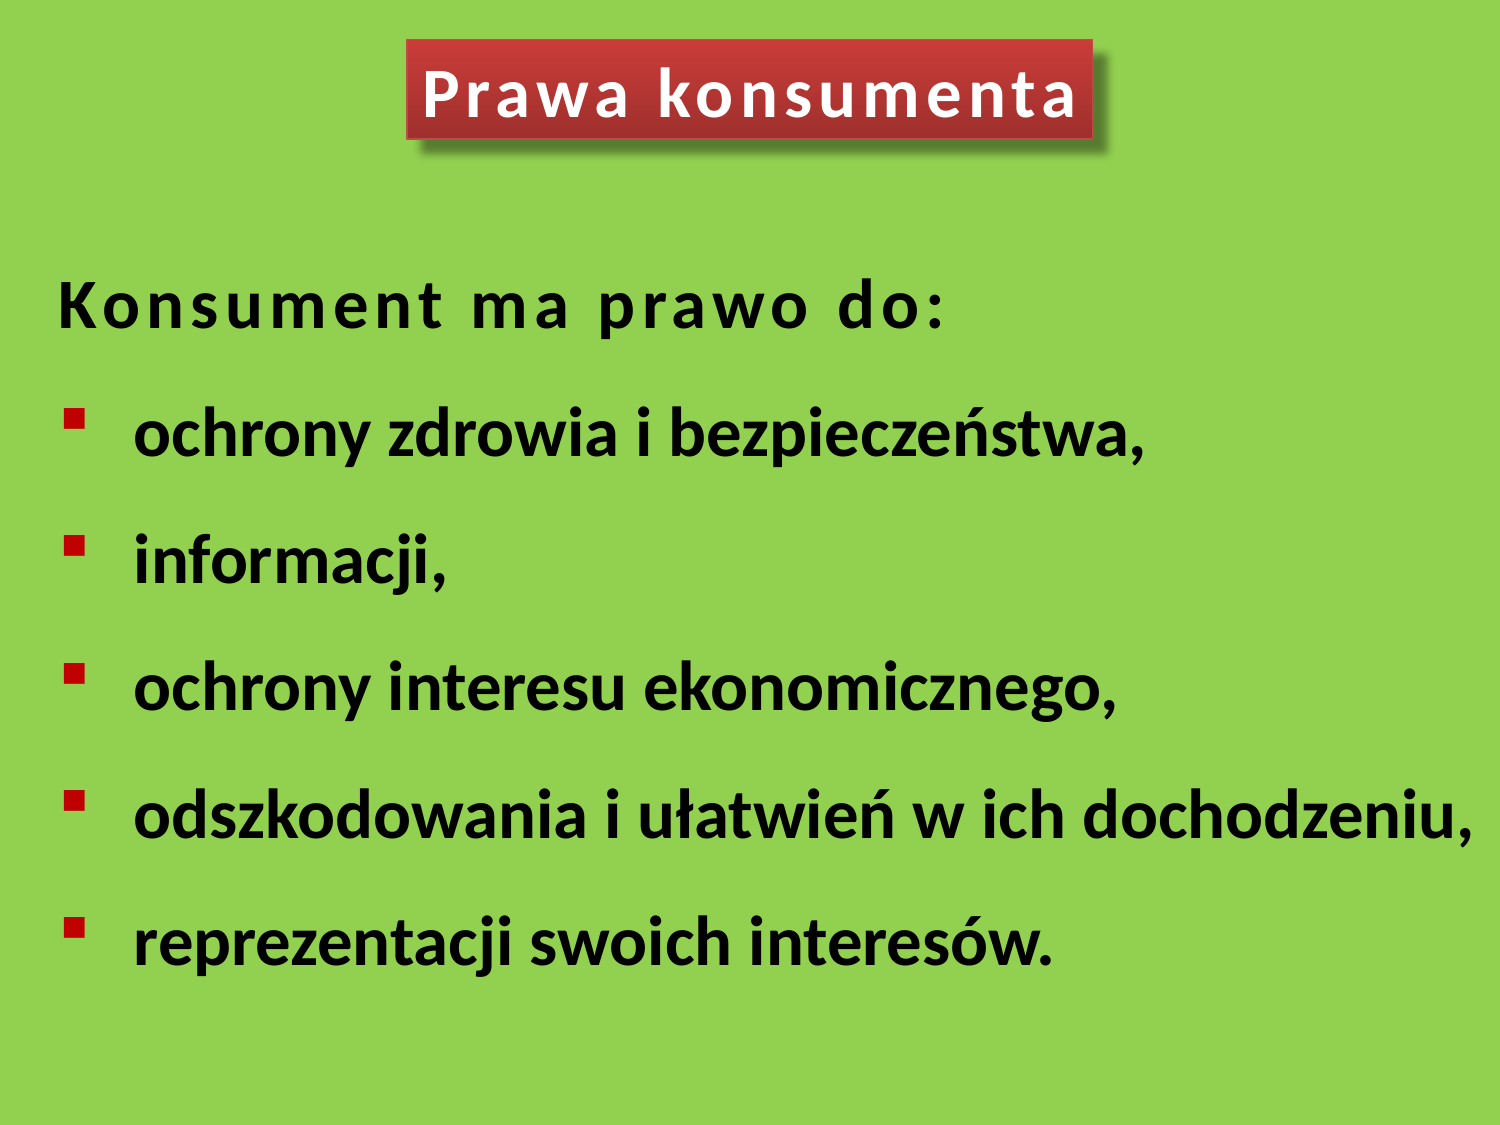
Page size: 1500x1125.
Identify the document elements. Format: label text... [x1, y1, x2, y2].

text_box Konsument ma prawo do: ochrony zdrowia i bezpieczeństwa, informacji, ochrony interesu ekonomicznego, odszkodowania i ułatwień w ich dochodzeniu, reprezentacji swoich interesów. [44, 207, 1493, 987]
text_box Prawa konsumenta [406, 39, 1093, 140]
